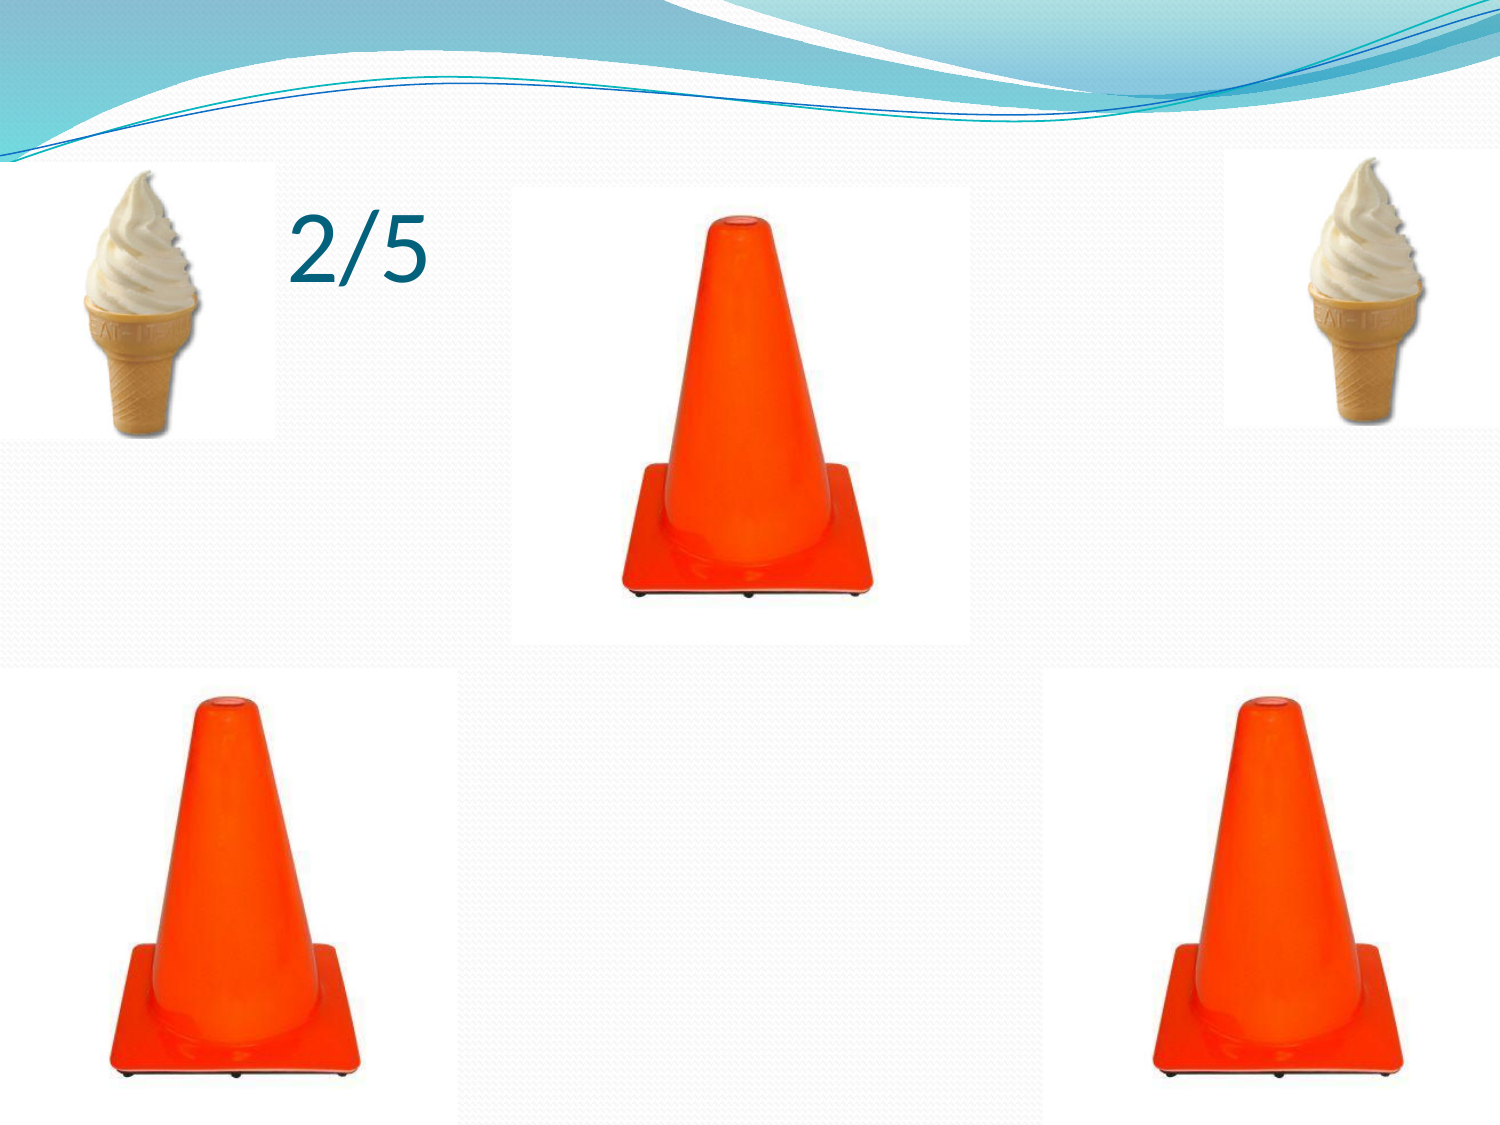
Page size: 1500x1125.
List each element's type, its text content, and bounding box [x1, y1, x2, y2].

picture [512, 187, 970, 645]
title 2/5 [75, 115, 1425, 303]
picture [0, 162, 276, 439]
picture [0, 667, 457, 1125]
picture [1224, 149, 1500, 426]
picture [1042, 667, 1500, 1125]
